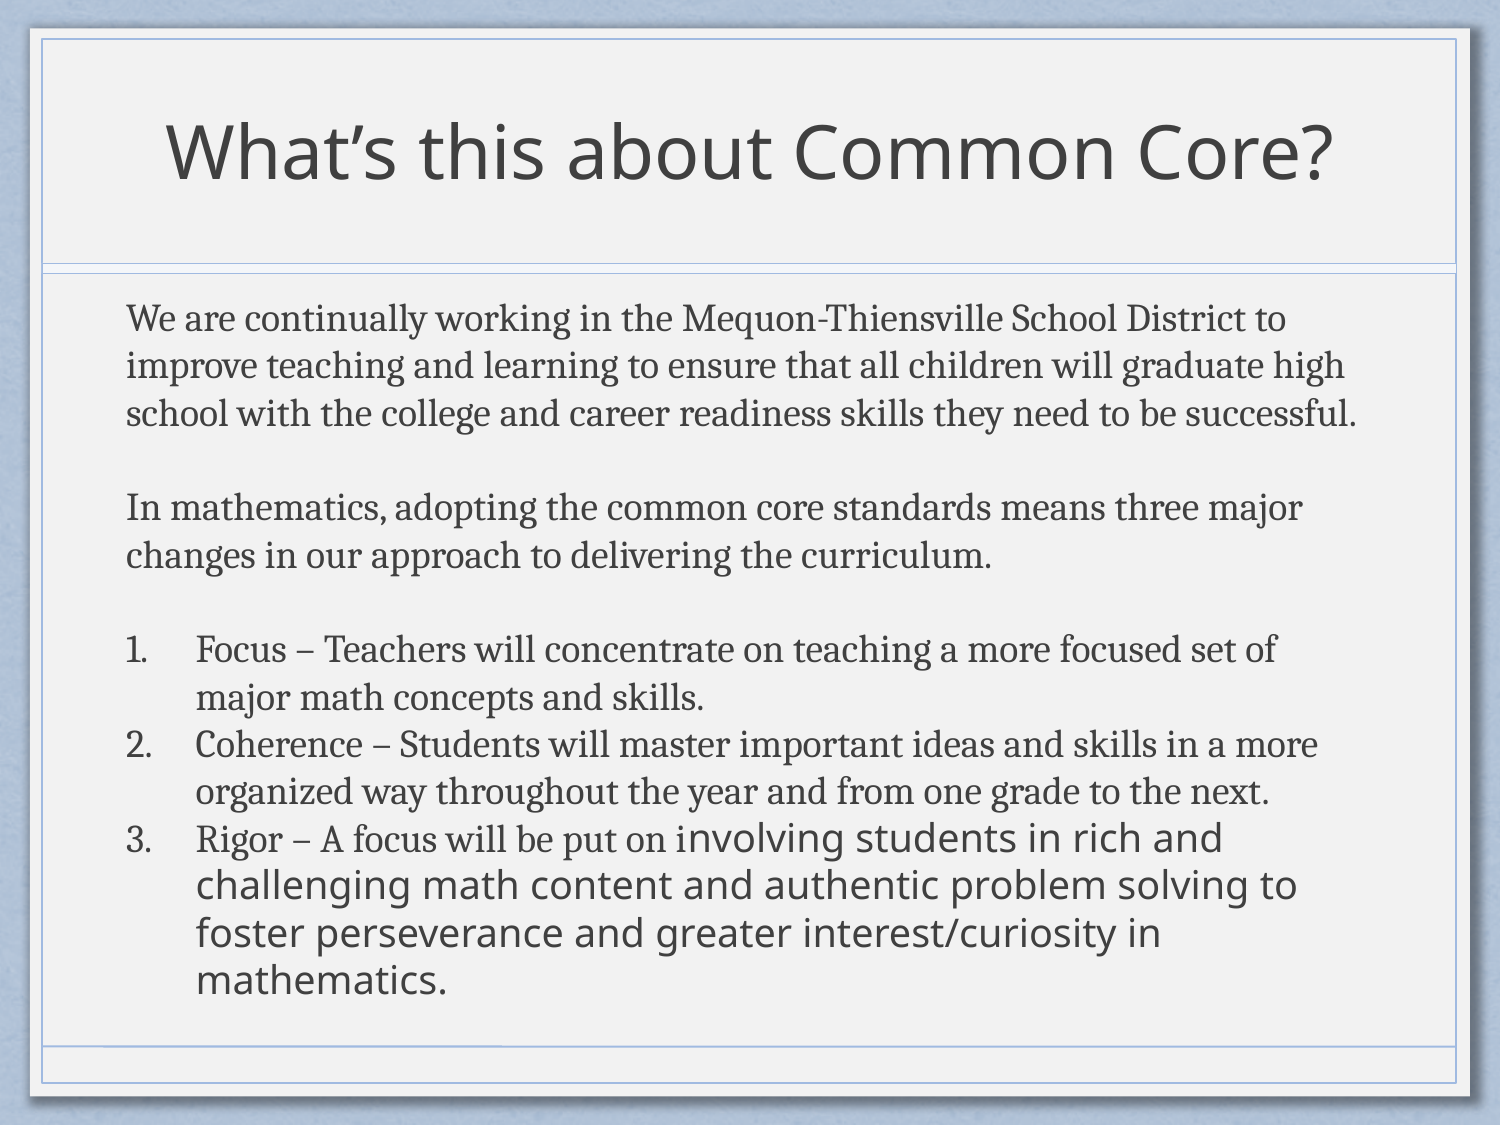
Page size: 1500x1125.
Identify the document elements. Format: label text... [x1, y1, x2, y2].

title What’s this about Common Core? [147, 40, 1353, 260]
list We are continually working in the Mequon-Thiensville School District to improve teaching and learning to ensure that all children will graduate high school with the college and career readiness skills they need to be successful. In mathematics, adopting the common core standards means three major changes in our approach to delivering the curriculum. Focus – Teachers will concentrate on teaching a more focused set of major math concepts and skills. Coherence – Students will master important ideas and skills in a more organized way throughout the year and from one grade to the next. Rigor – A focus will be put on involving students in rich and challenging math content and authentic problem solving to foster perseverance and greater interest/curiosity in mathematics. [110, 284, 1377, 1076]
